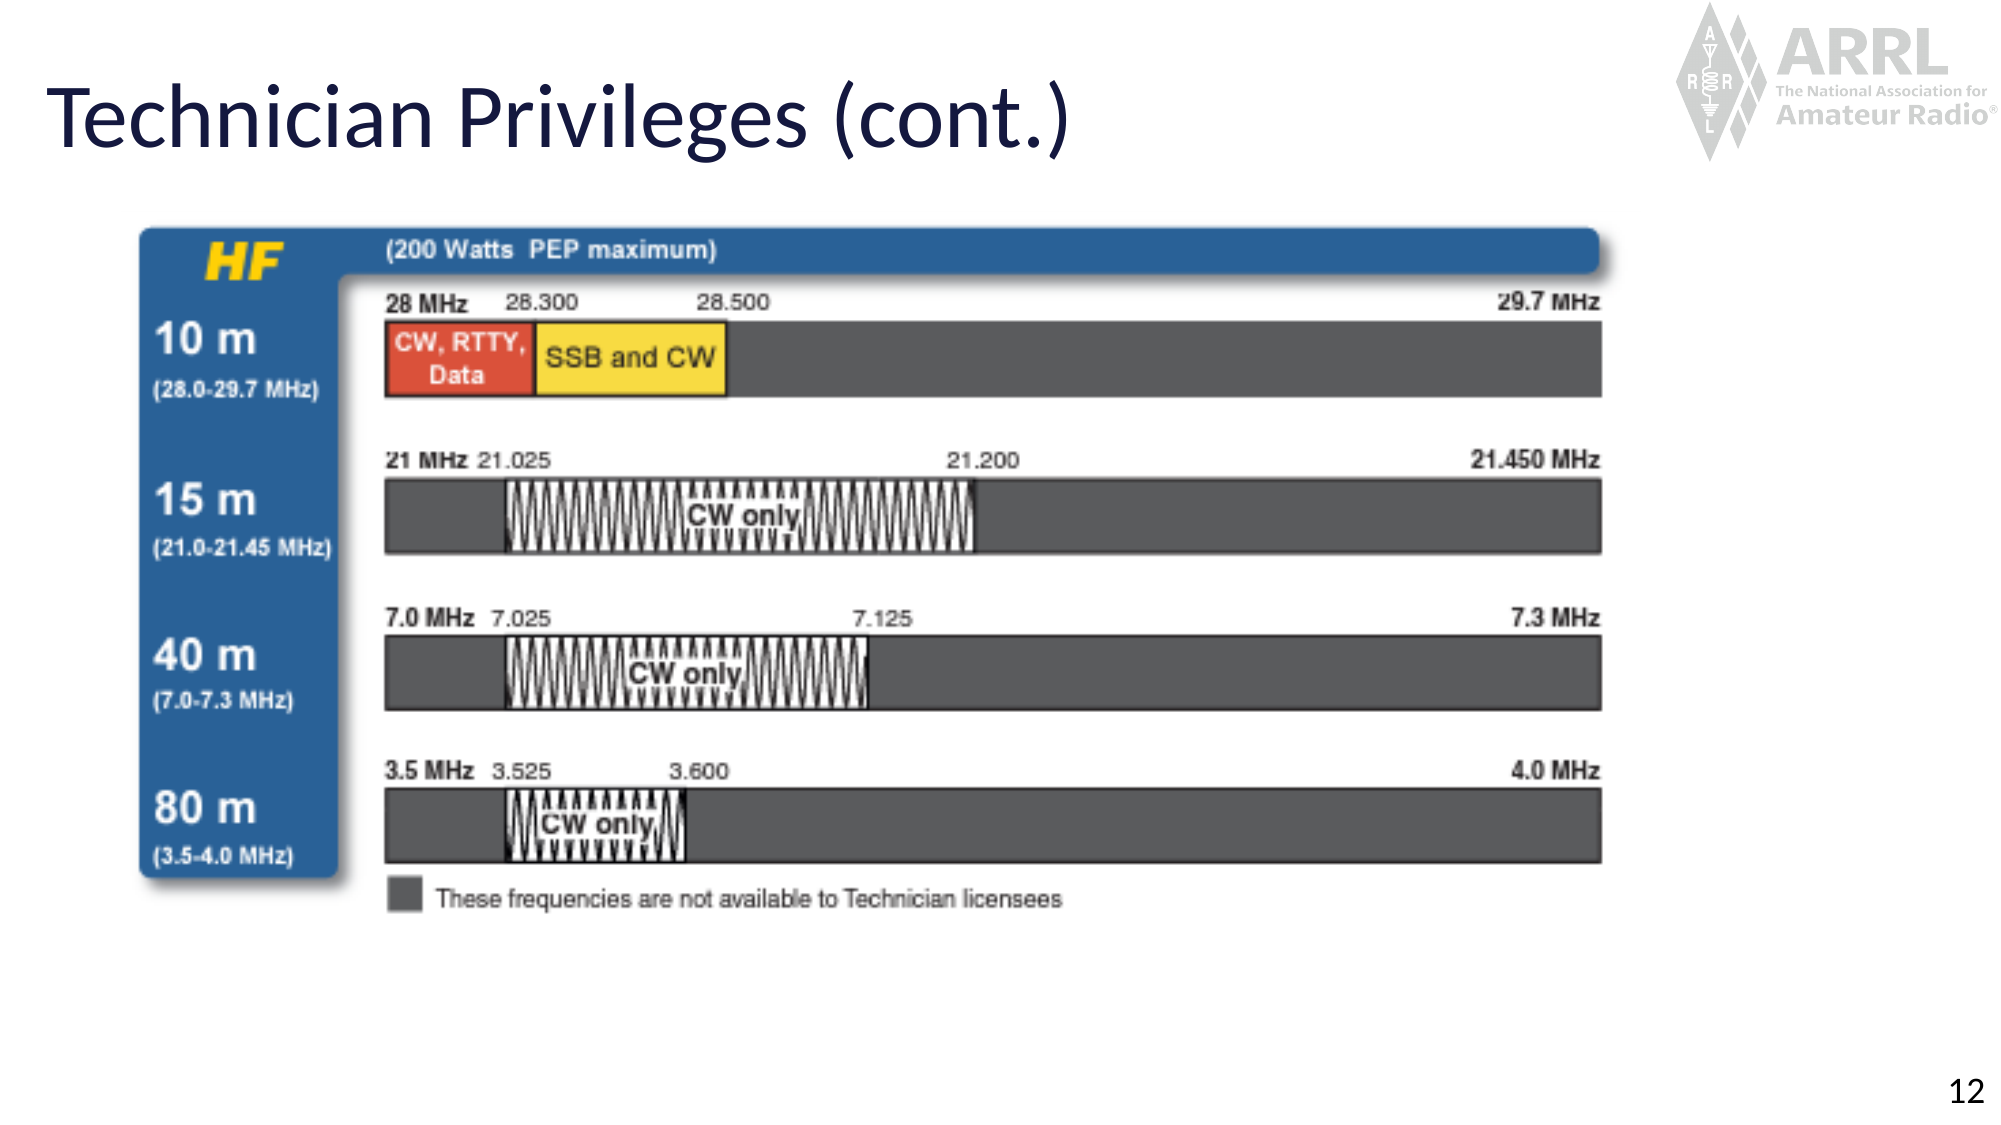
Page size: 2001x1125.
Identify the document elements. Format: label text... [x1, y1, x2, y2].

picture [1674, 0, 2000, 164]
title Technician Privileges (cont.) [31, 9, 1757, 227]
picture [121, 210, 1641, 922]
